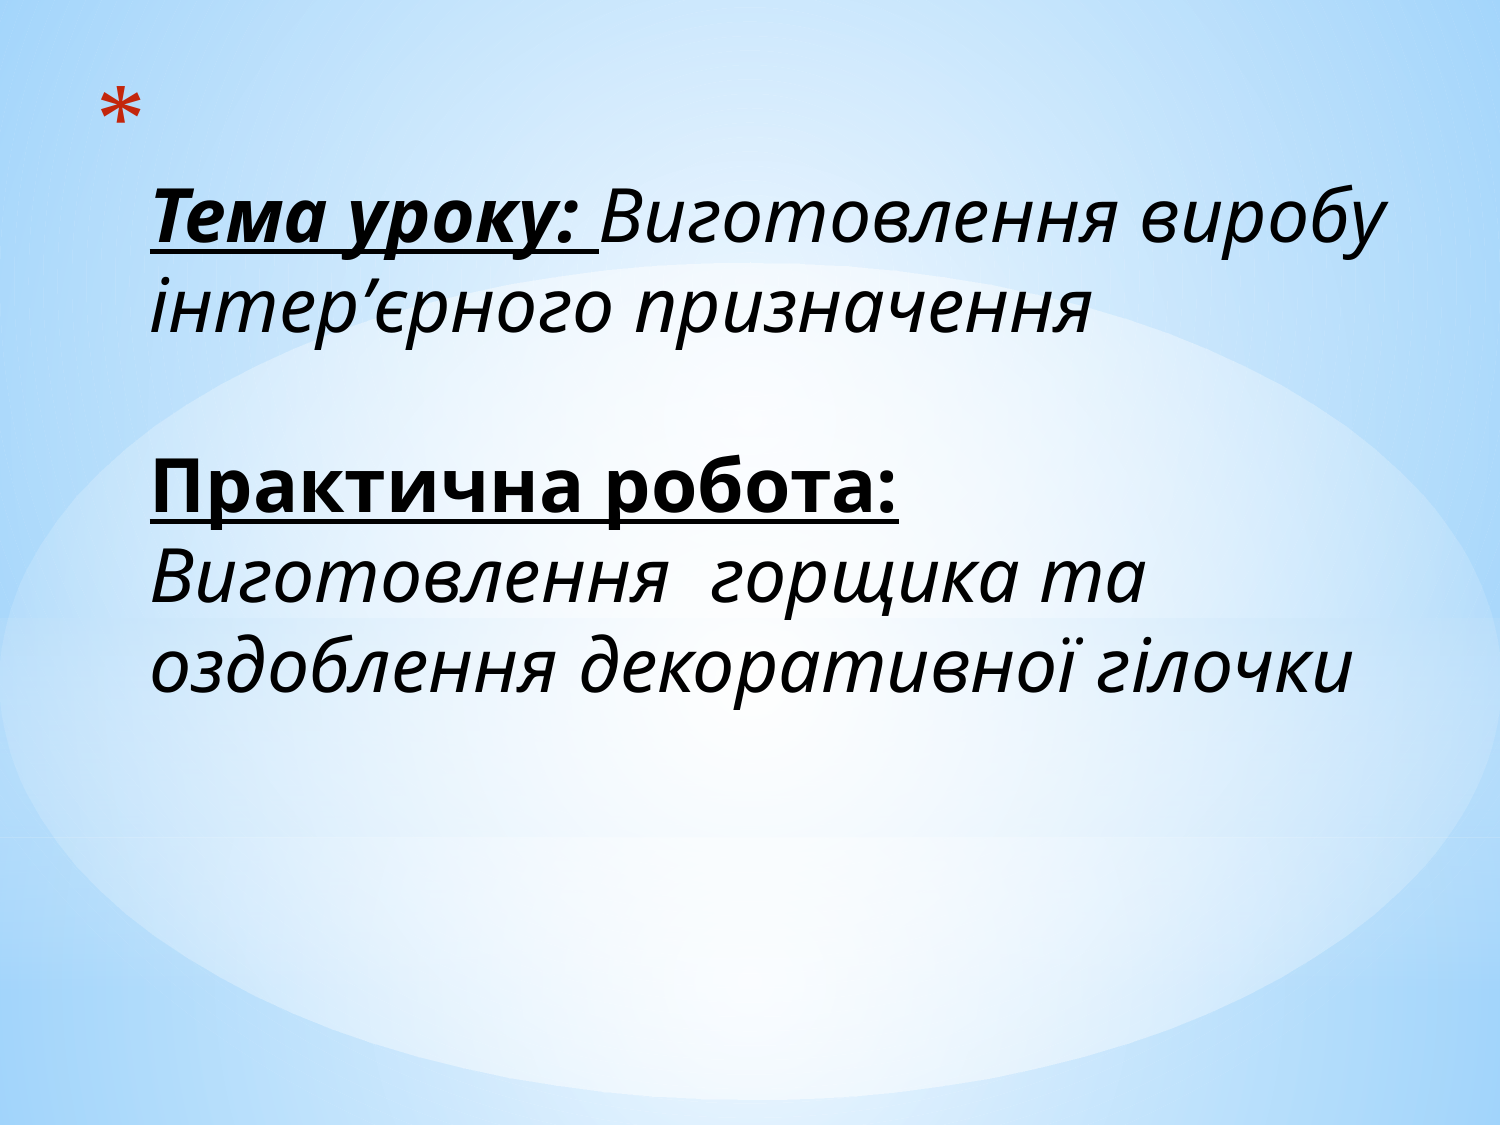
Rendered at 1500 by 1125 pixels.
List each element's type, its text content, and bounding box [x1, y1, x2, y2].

title Тема уроку: Виготовлення виробу інтер’єрного призначення Практична робота: Виготовлення горщика та оздоблення декоративної гілочки [82, 70, 1418, 915]
